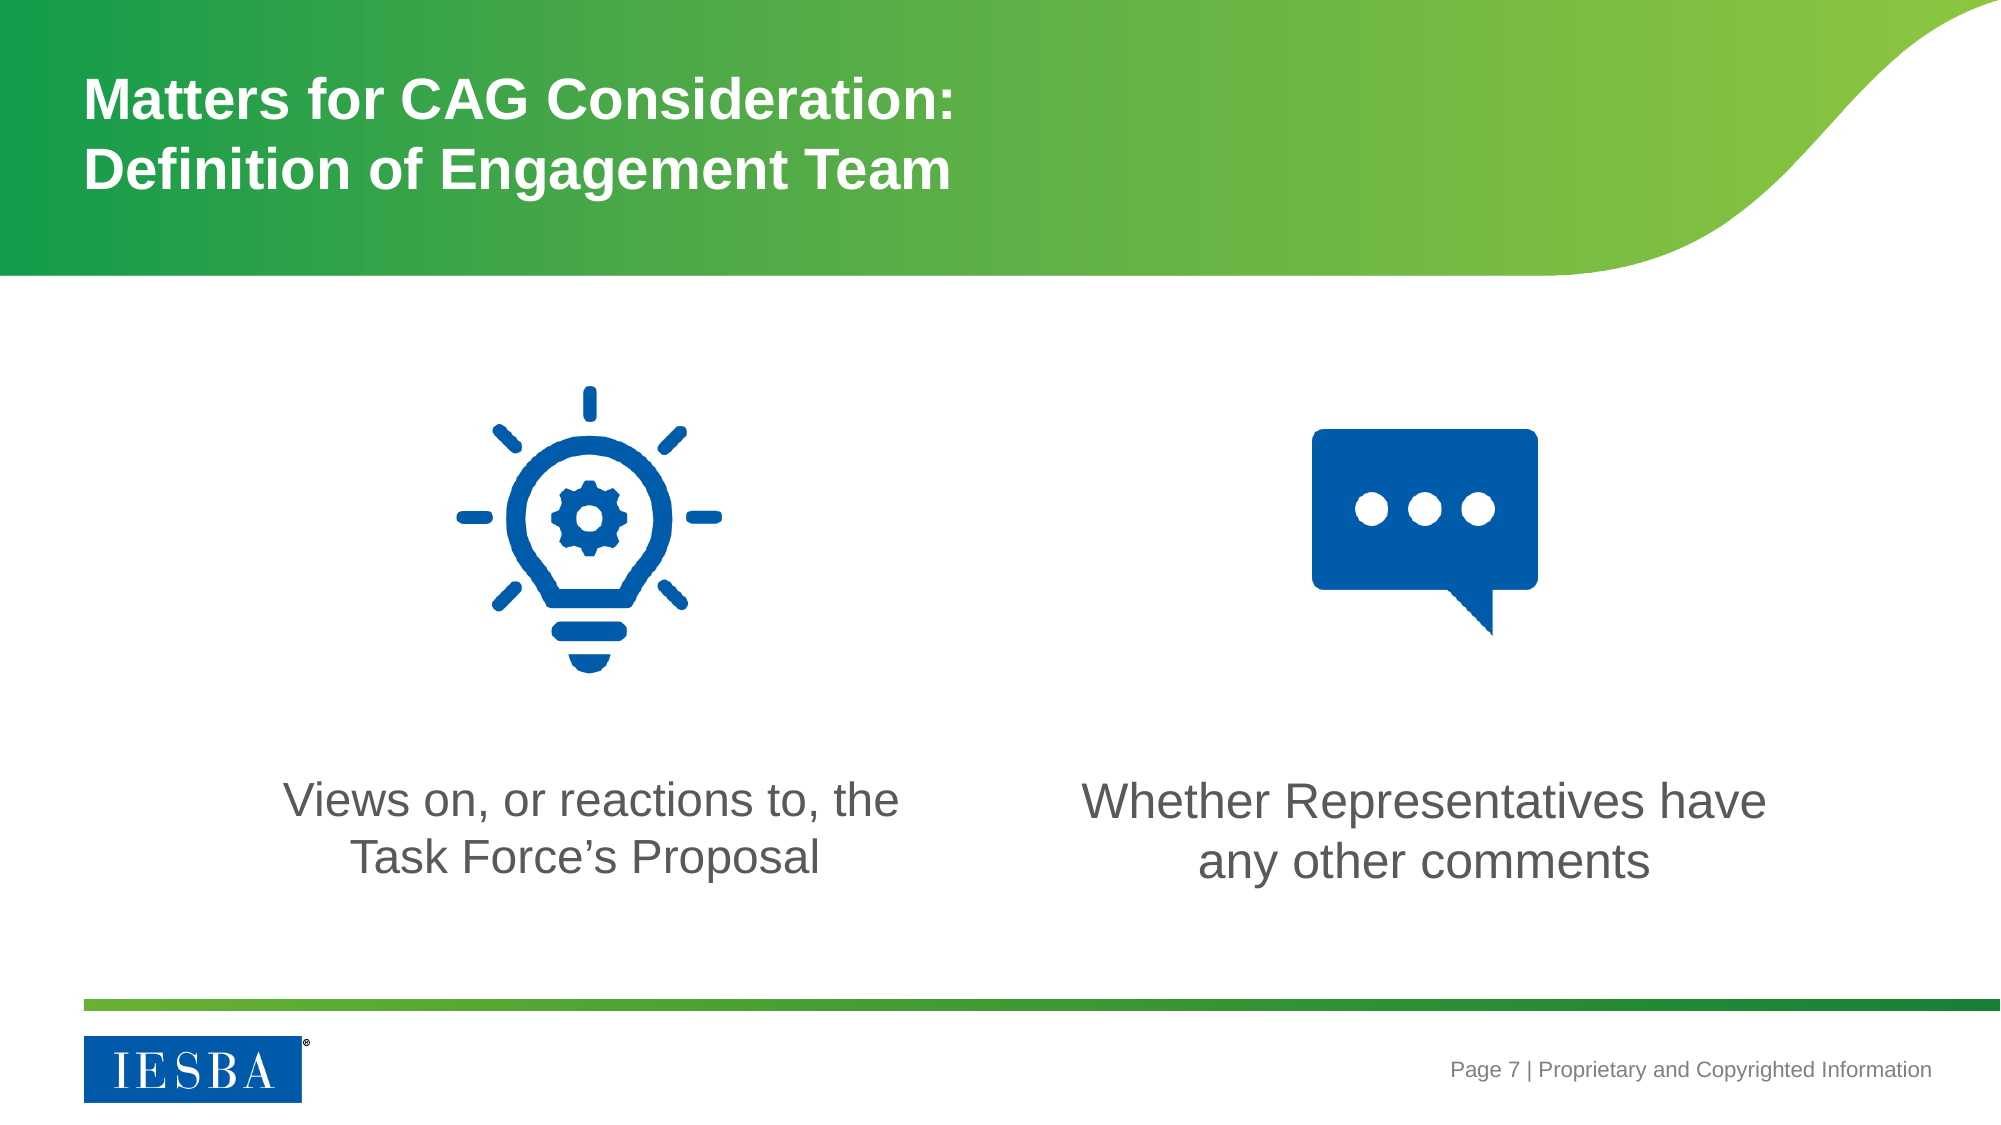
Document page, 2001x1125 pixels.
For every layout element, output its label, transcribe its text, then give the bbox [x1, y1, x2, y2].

title Matters for CAG Consideration: Definition of Engagement Team [83, 87, 1734, 175]
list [83, 294, 1934, 965]
picture [84, 1036, 310, 1103]
picture [0, 0, 2000, 276]
